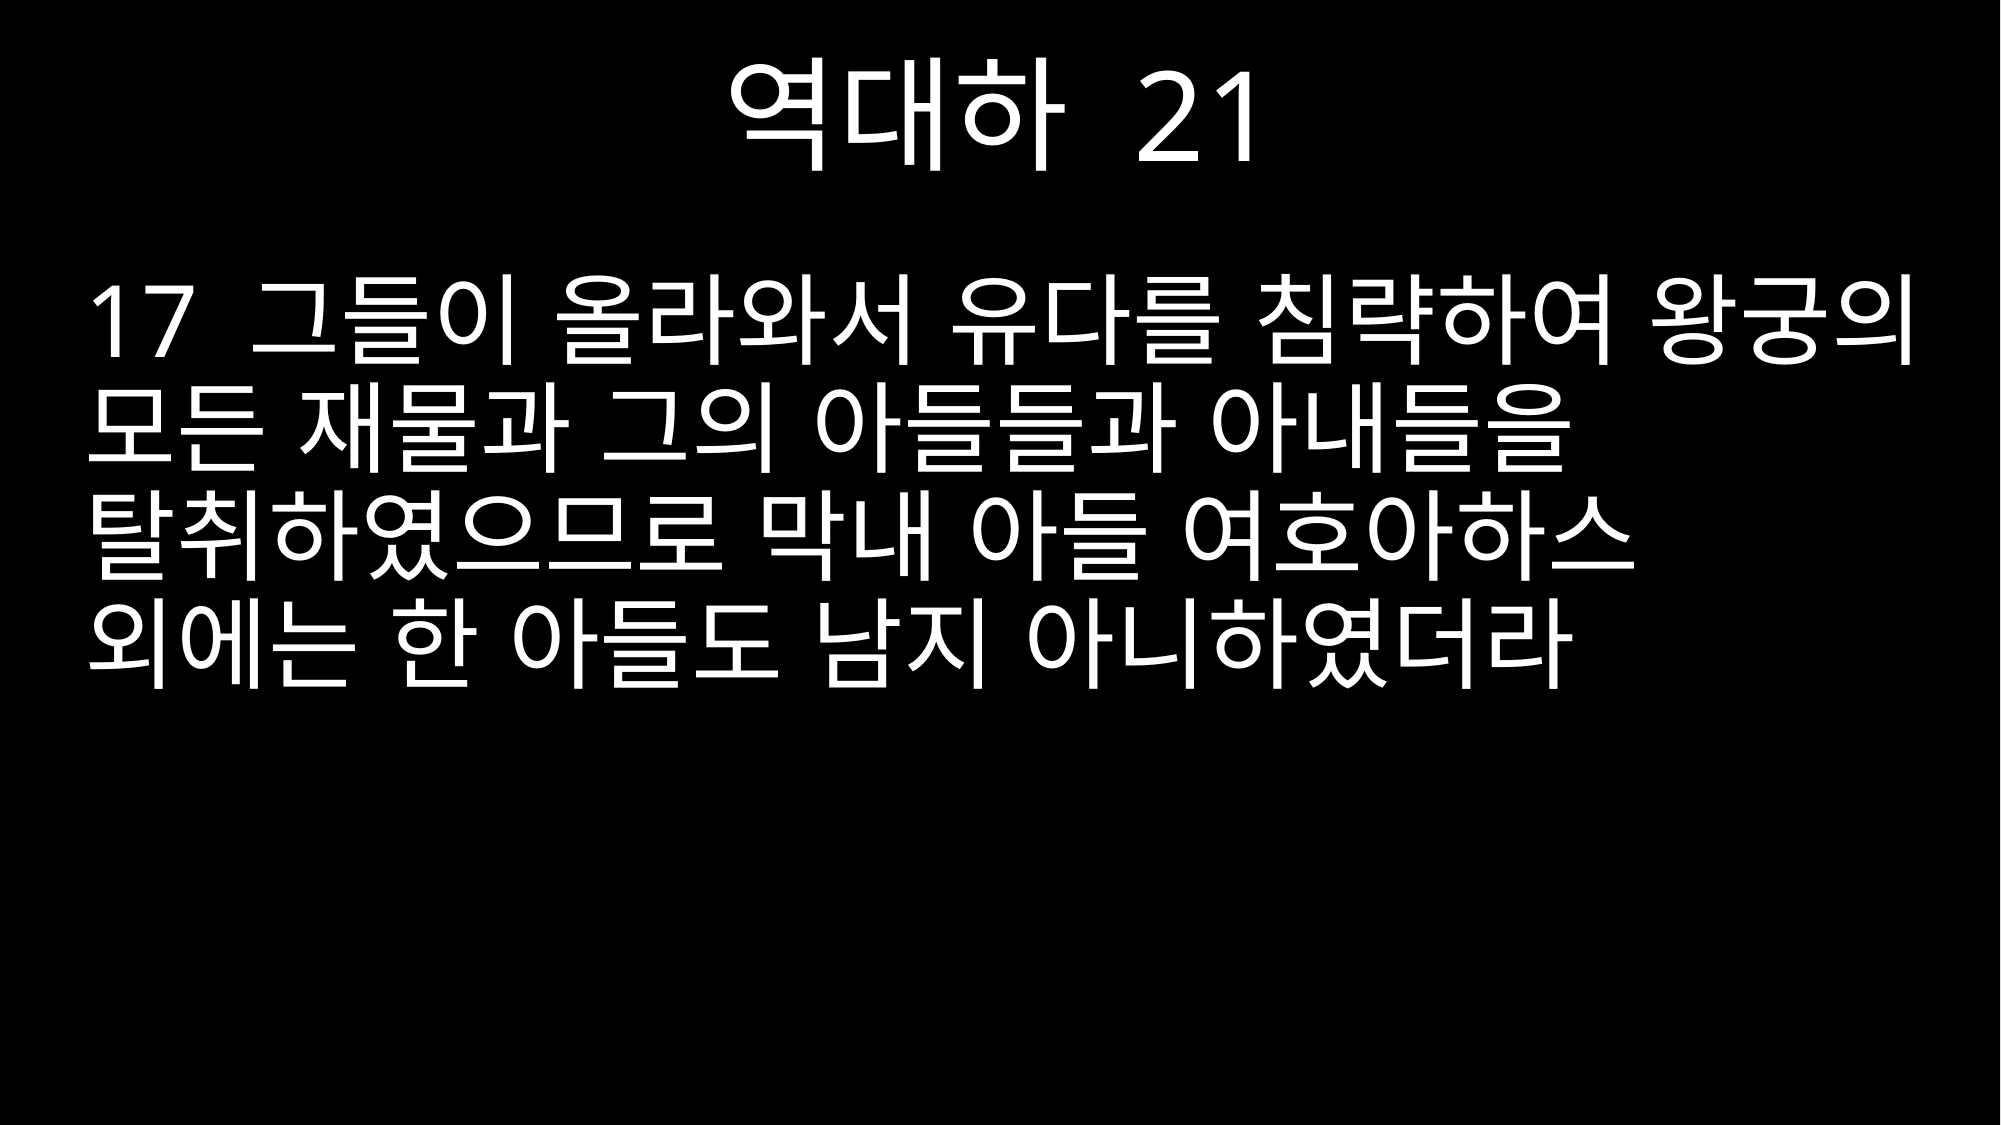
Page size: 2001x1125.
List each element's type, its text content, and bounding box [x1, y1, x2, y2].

list 17 그들이 올라와서 유다를 침략하여 왕궁의 모든 재물과 그의 아들들과 아내들을 탈취하였으므로 막내 아들 여호아하스 외에는 한 아들도 남지 아니하였더라 [69, 263, 1953, 423]
footer 역대하 21 [0, 32, 2000, 192]
picture [0, 0, 2001, 1125]
